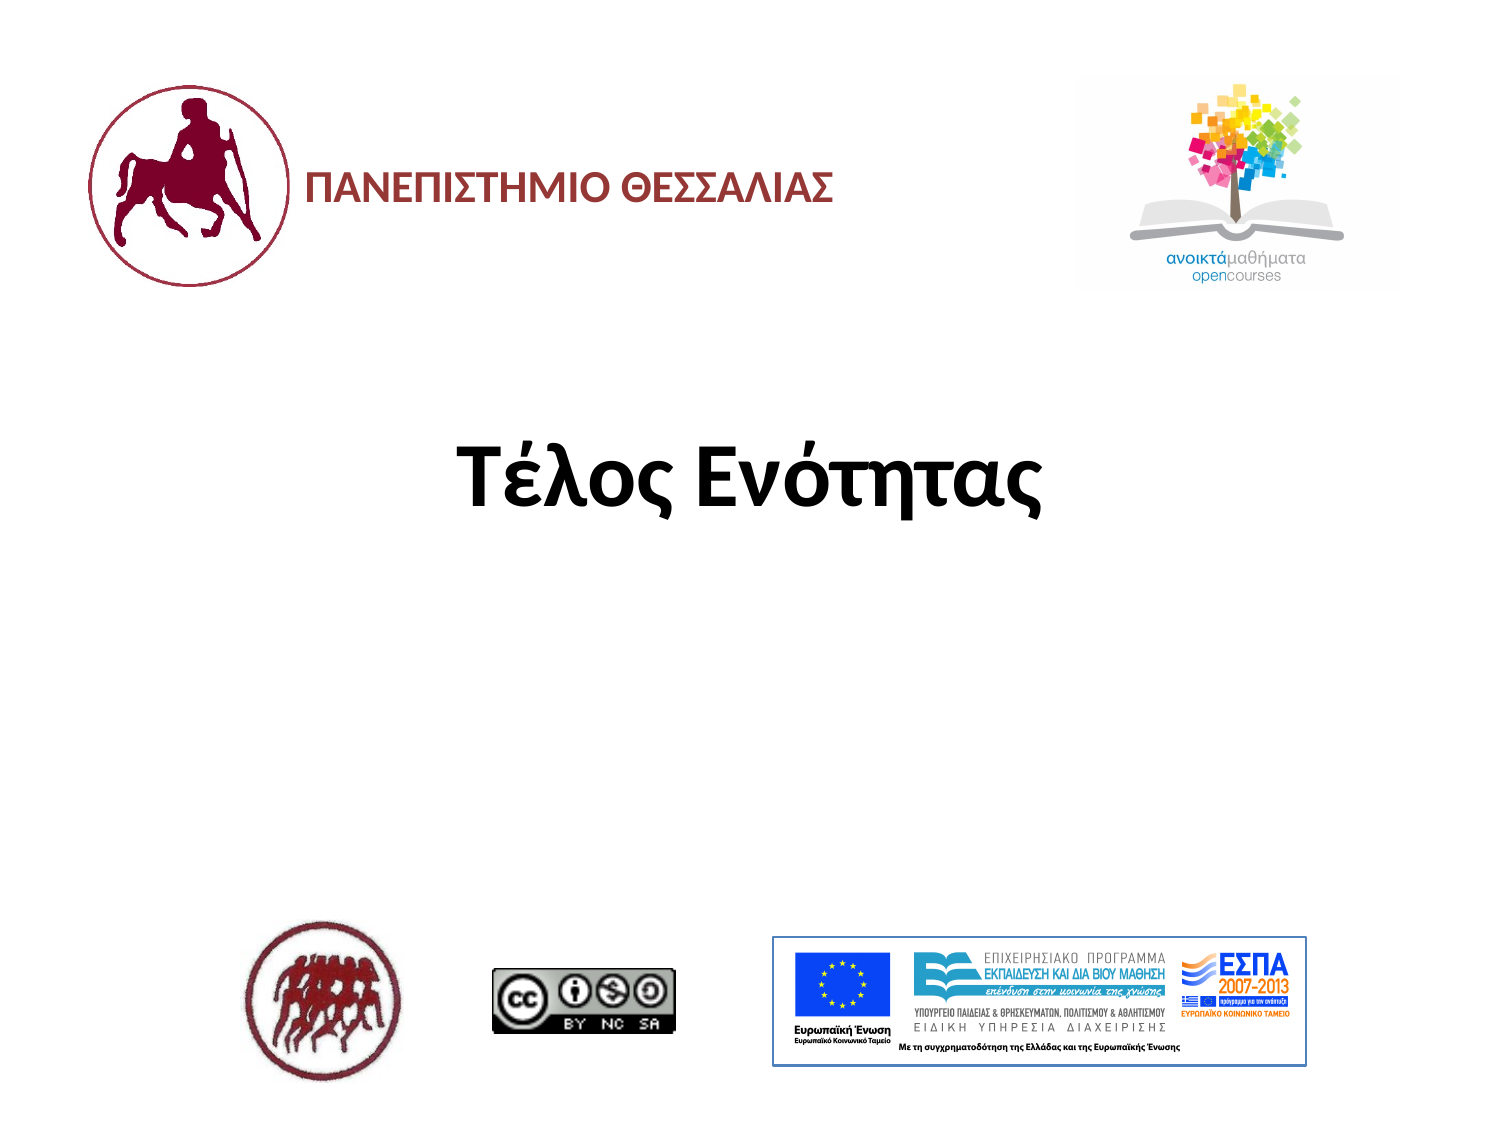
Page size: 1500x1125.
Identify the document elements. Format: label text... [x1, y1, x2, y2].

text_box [88, 76, 1400, 291]
picture [773, 937, 1306, 1065]
title Τέλος Ενότητας [112, 349, 1388, 591]
picture [240, 919, 404, 1083]
picture [492, 968, 676, 1034]
